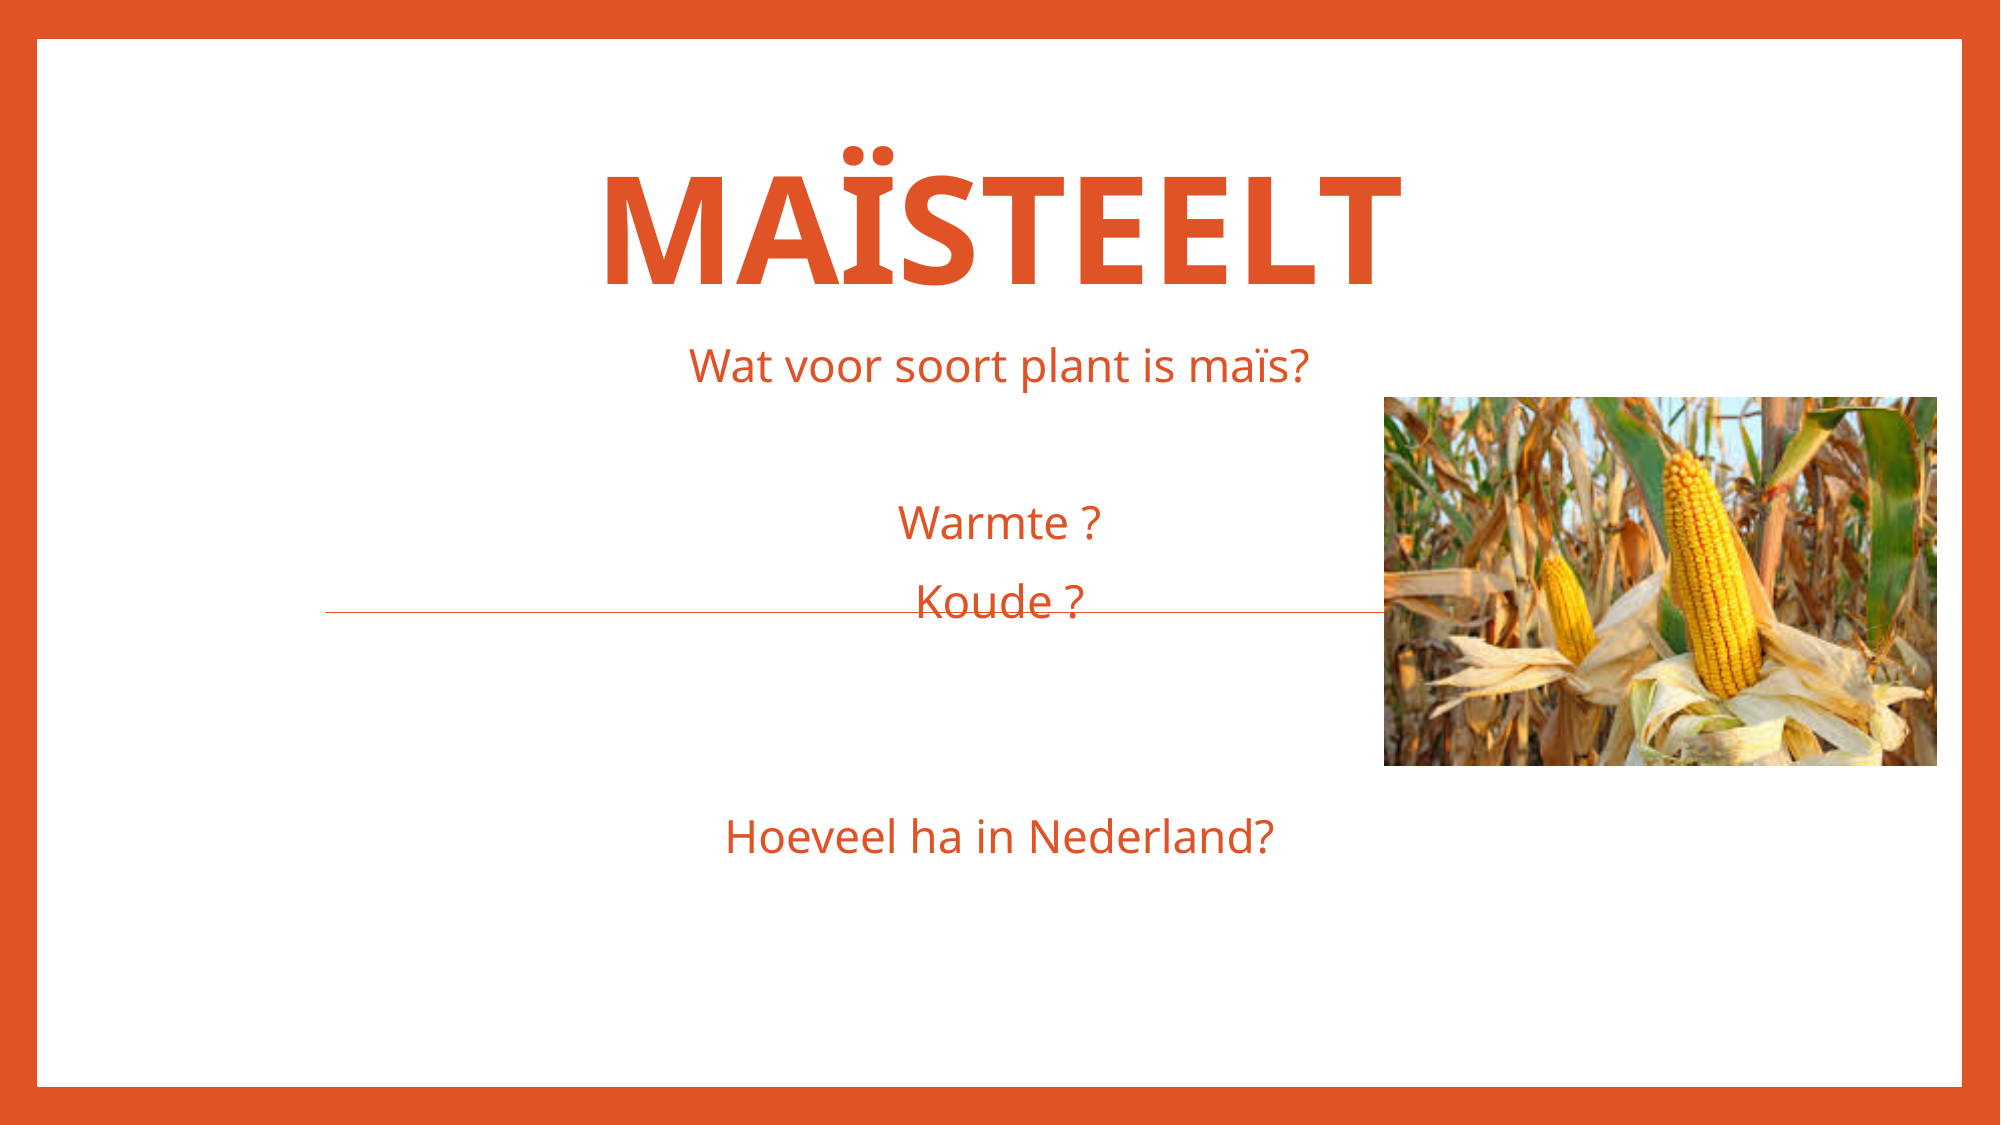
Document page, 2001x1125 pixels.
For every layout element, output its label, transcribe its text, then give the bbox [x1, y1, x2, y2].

picture [1383, 397, 1938, 766]
title Maïsteelt [182, 144, 1818, 323]
subtitle Wat voor soort plant is maïs? Warmte ? Koude ? Hoeveel ha in Nederland? [280, 335, 1719, 1060]
